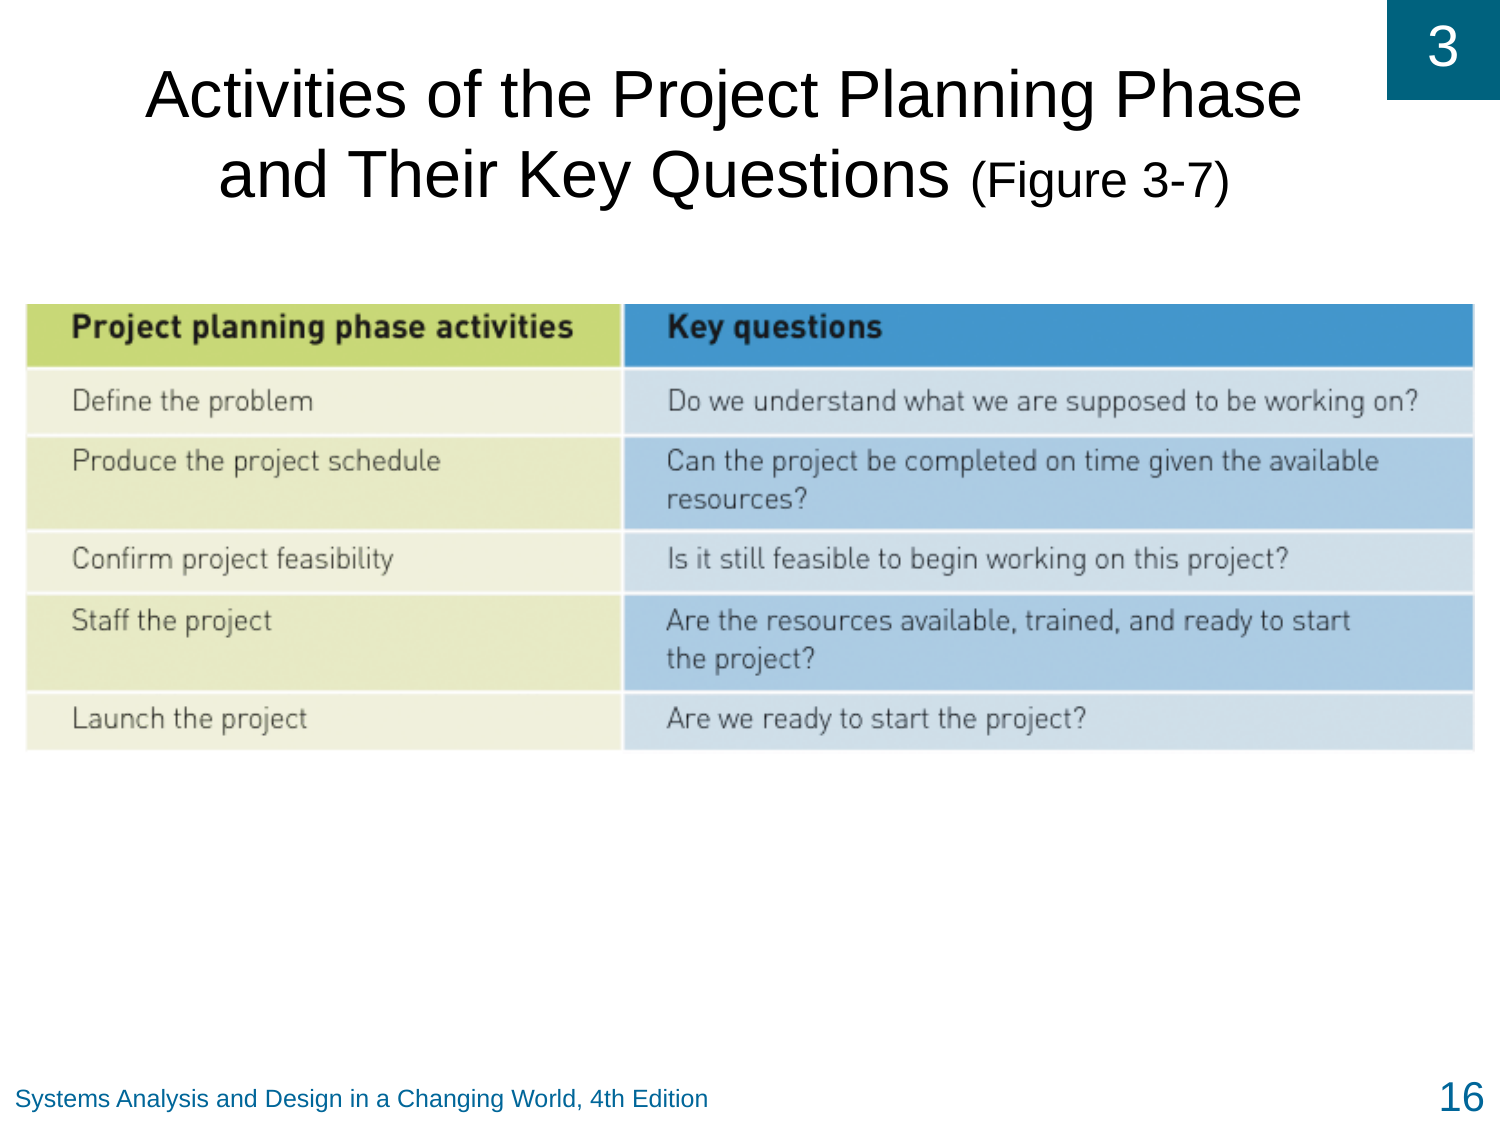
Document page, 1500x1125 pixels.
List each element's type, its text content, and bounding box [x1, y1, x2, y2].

footer Systems Analysis and Design in a Changing World, 4th Edition [0, 1074, 1138, 1125]
picture [24, 304, 1476, 755]
title Activities of the Project Planning Phase and Their Key Questions (Figure 3-7)‏ [74, 37, 1376, 226]
slide_number 16 [1149, 1062, 1500, 1125]
